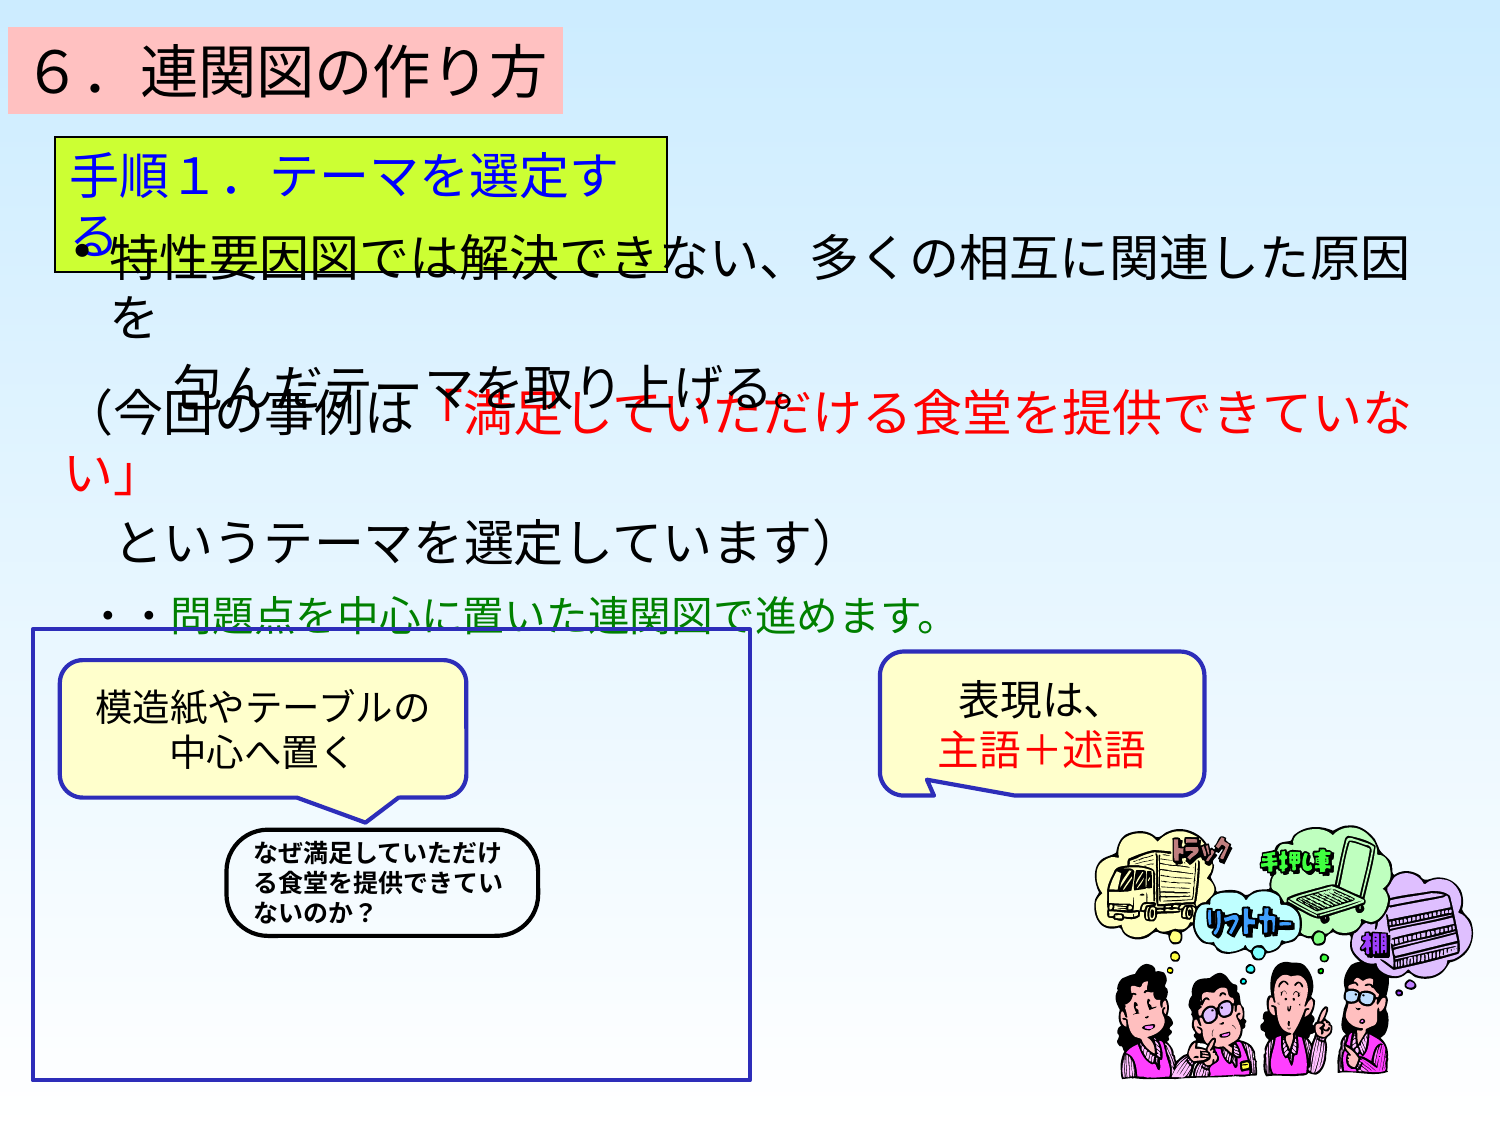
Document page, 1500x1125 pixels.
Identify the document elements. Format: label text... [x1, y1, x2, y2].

text_box 表現は、 主語＋述語 [877, 649, 1207, 798]
text_box 手順１．テーマを選定する [54, 137, 668, 273]
text_box なぜ満足していただける食堂を提供できていないのか？ [224, 827, 541, 939]
text_box （今回の事例は「満足していただける食堂を提供できていない」 というテーマを選定しています） ・・問題点を中心に置いた連関図で進めます。 [49, 374, 1428, 649]
text_box 特性要因図では解決できない、多くの相互に関連した原因を 包んだテーマを取り上げる。 [59, 148, 1428, 424]
picture [1092, 823, 1476, 1081]
text_box ６．連関図の作り方 [8, 27, 563, 113]
text_box [31, 627, 752, 1082]
text_box 模造紙やテーブルの中心へ置く [57, 658, 469, 825]
